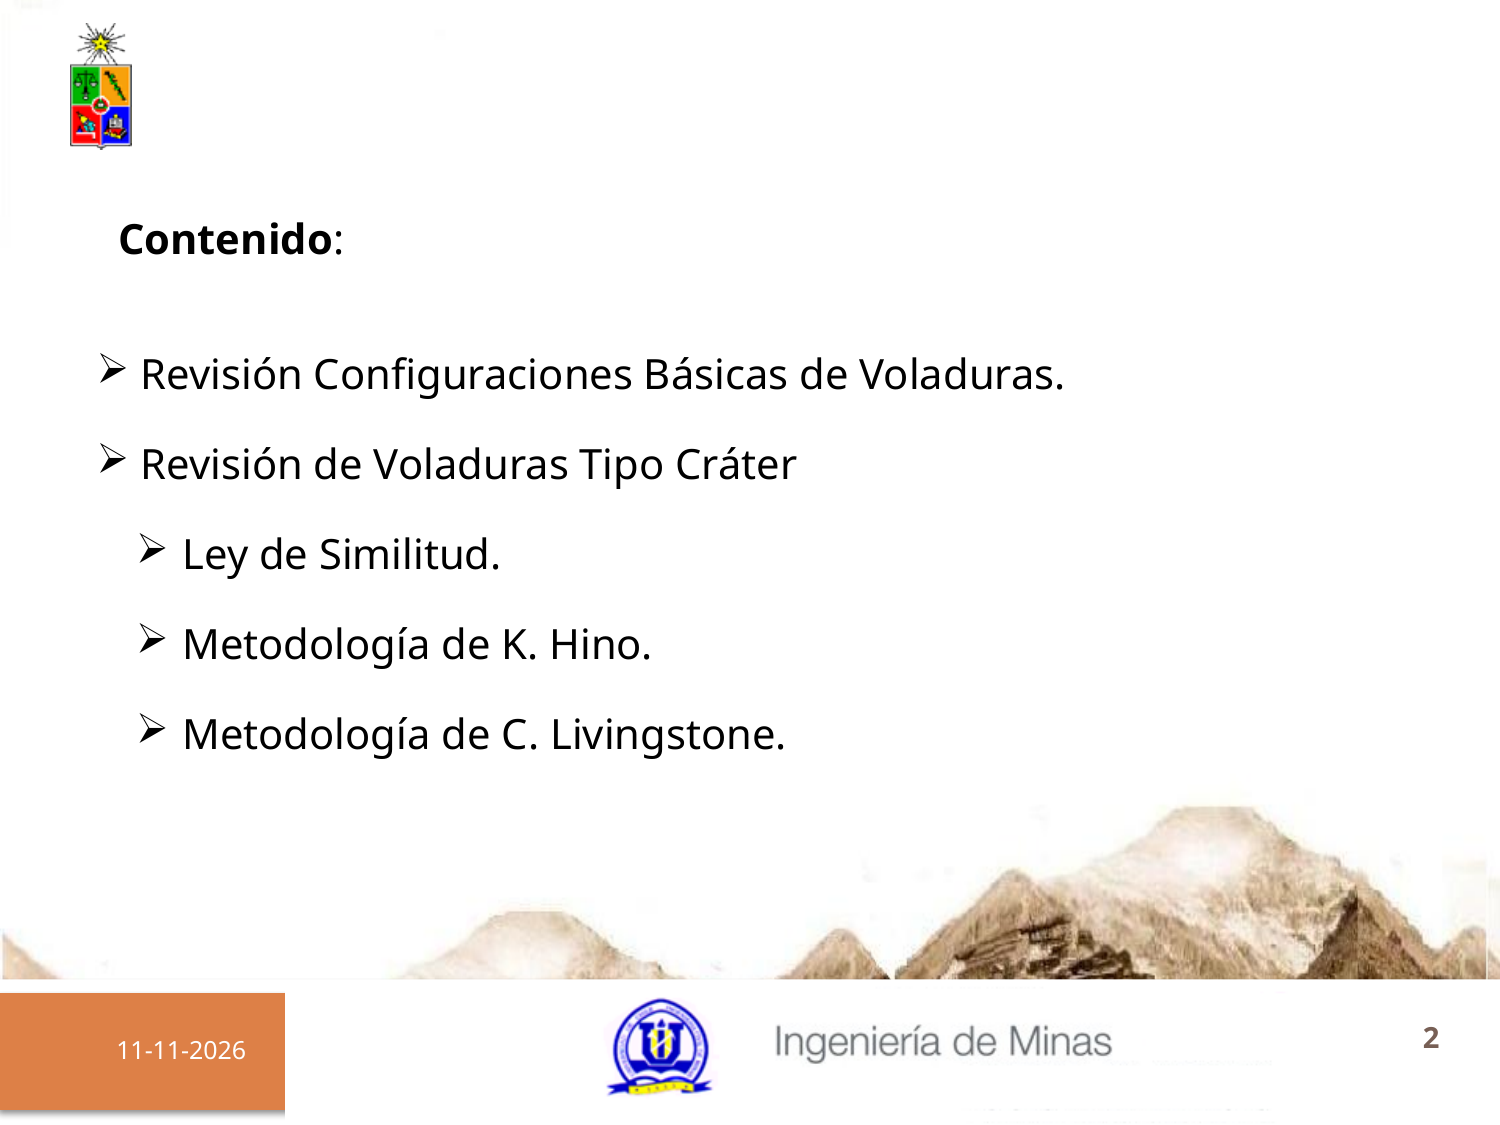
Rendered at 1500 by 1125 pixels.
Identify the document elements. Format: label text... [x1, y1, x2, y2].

picture [0, 0, 1500, 979]
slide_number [12, 995, 279, 1108]
picture [285, 980, 1500, 1125]
text_box Contenido: Revisión Configuraciones Básicas de Voladuras. Revisión de Voladuras Tipo Cráter Ley de Similitud. Metodología de K. Hino. Metodología de C. Livingstone. [81, 210, 1465, 946]
